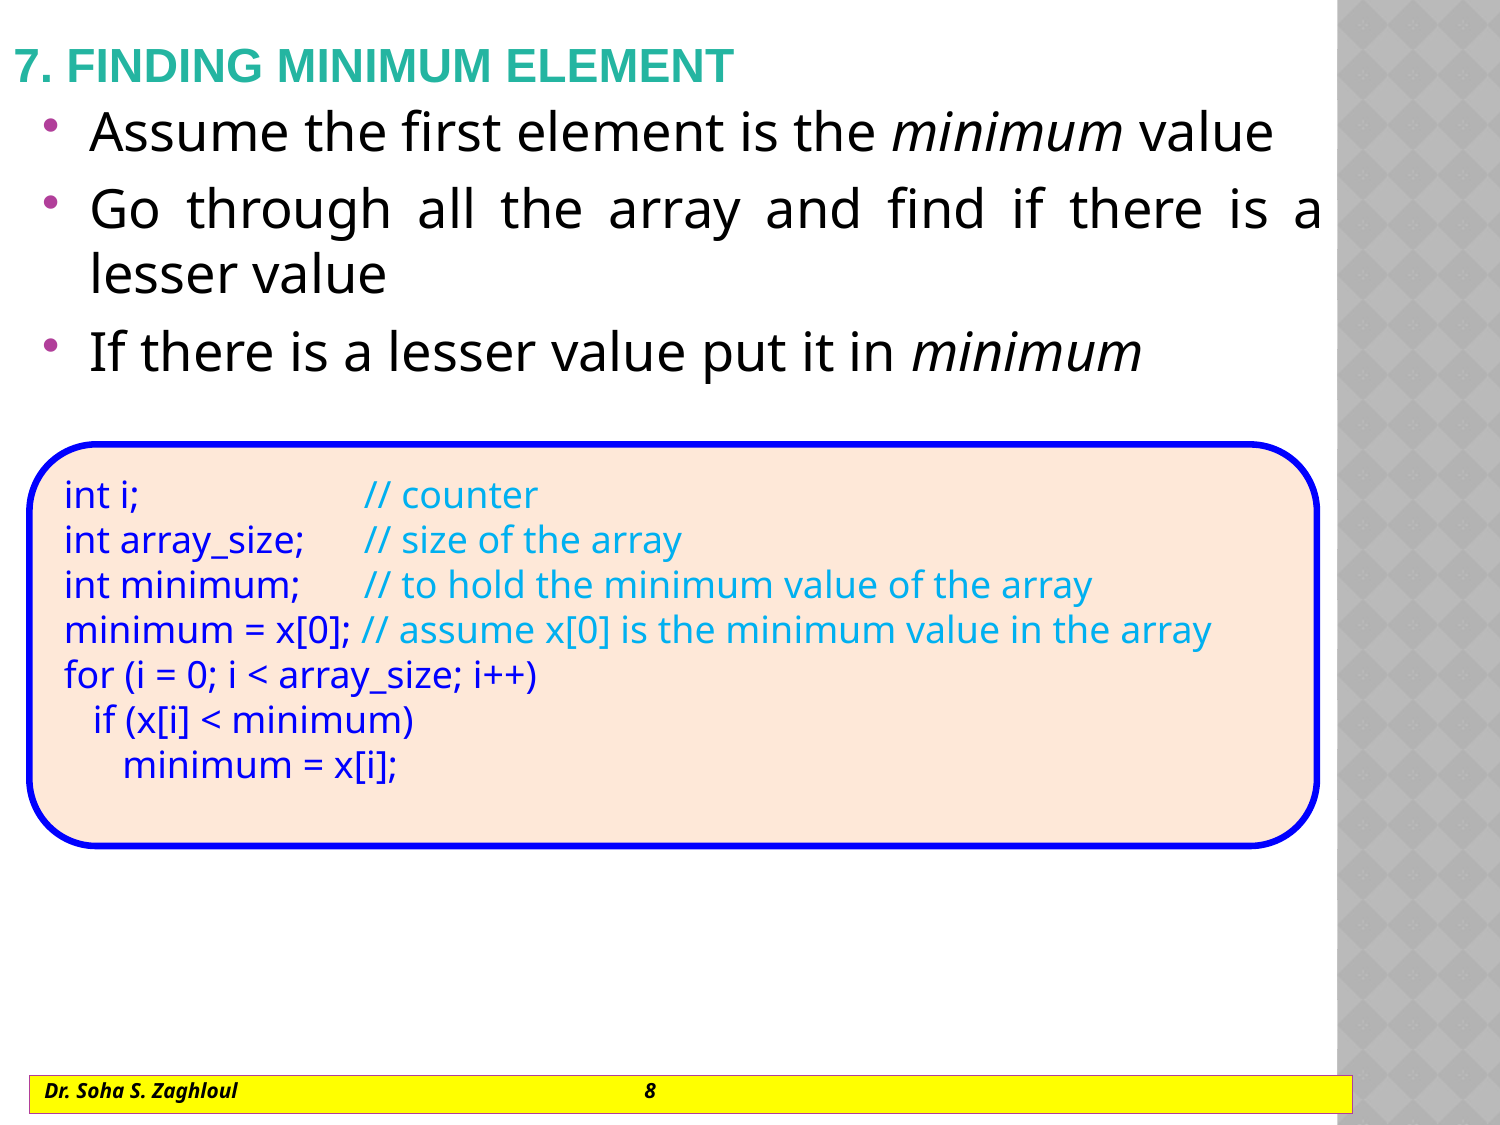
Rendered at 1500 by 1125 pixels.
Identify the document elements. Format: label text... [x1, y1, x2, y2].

text_box Dr. Soha S. Zaghloul 8 [29, 1075, 1353, 1114]
title 7. finding minimum element [5, 19, 1341, 93]
text_box int i; // counter int array_size; // size of the array int minimum; // to hold the minimum value of the array minimum = x[0]; // assume x[0] is the minimum value in the array for (i = 0; i < array_size; i++) if (x[i] < minimum) minimum = x[i]; [26, 441, 1321, 850]
list Assume the first element is the minimum value Go through all the array and find if there is a lesser value If there is a lesser value put it in minimum [29, 93, 1341, 1059]
